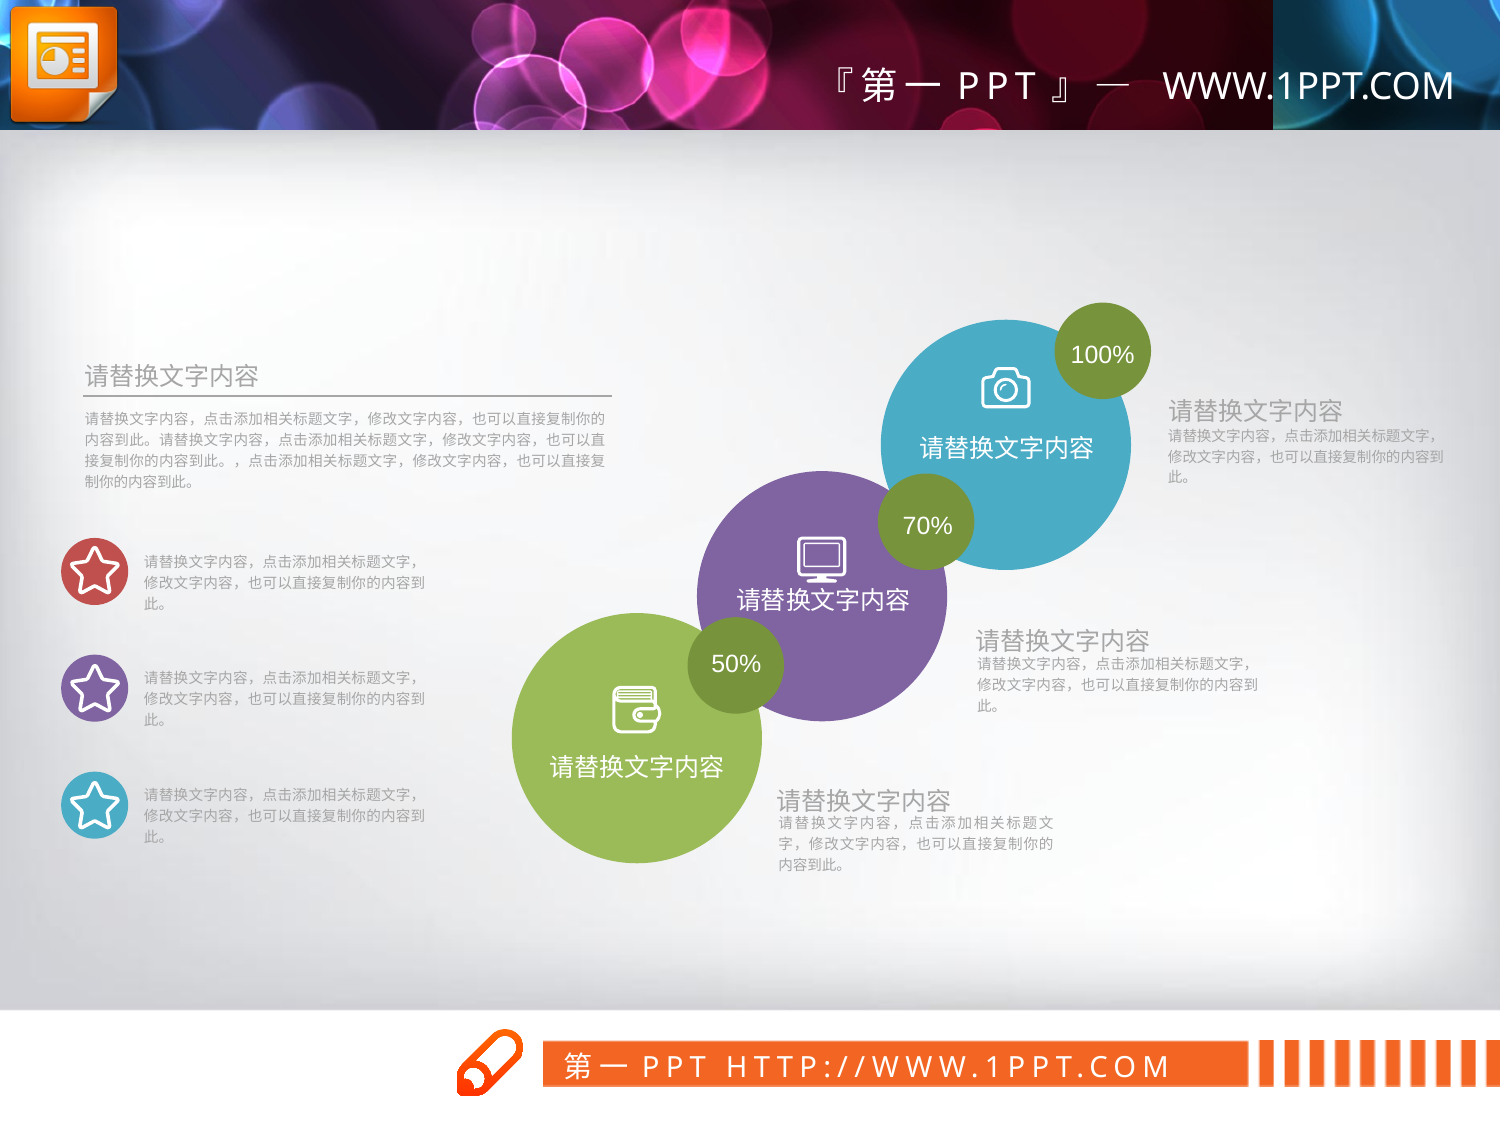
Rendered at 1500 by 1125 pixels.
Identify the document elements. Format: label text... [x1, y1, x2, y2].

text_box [511, 612, 763, 864]
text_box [60, 771, 129, 839]
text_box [60, 654, 129, 722]
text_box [877, 473, 975, 571]
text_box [959, 612, 1274, 723]
text_box 请替换文字内容，点击添加相关标题文字，修改文字内容，也可以直接复制你的内容到此。 [129, 541, 440, 620]
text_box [696, 470, 948, 722]
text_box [687, 616, 785, 714]
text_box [1152, 381, 1459, 495]
picture [543, 1040, 1500, 1087]
picture [0, 0, 1500, 1012]
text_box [1054, 302, 1152, 400]
text_box 请替换文字内容，点击添加相关标题文字，修改文字内容，也可以直接复制你的内容到此。请替换文字内容，点击添加相关标题文字，修改文字内容，也可以直接复制你的内容到此。，点击添加相关标题文字，修改文字内容，也可以直接复制你的内容到此。 [69, 398, 621, 498]
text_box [760, 771, 1069, 883]
text_box 请替换文字内容 [69, 347, 301, 398]
text_box 请替换文字内容，点击添加相关标题文字，修改文字内容，也可以直接复制你的内容到此。 [129, 658, 440, 737]
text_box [60, 537, 129, 606]
text_box 请替换文字内容，点击添加相关标题文字，修改文字内容，也可以直接复制你的内容到此。 [129, 775, 440, 853]
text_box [880, 319, 1132, 571]
